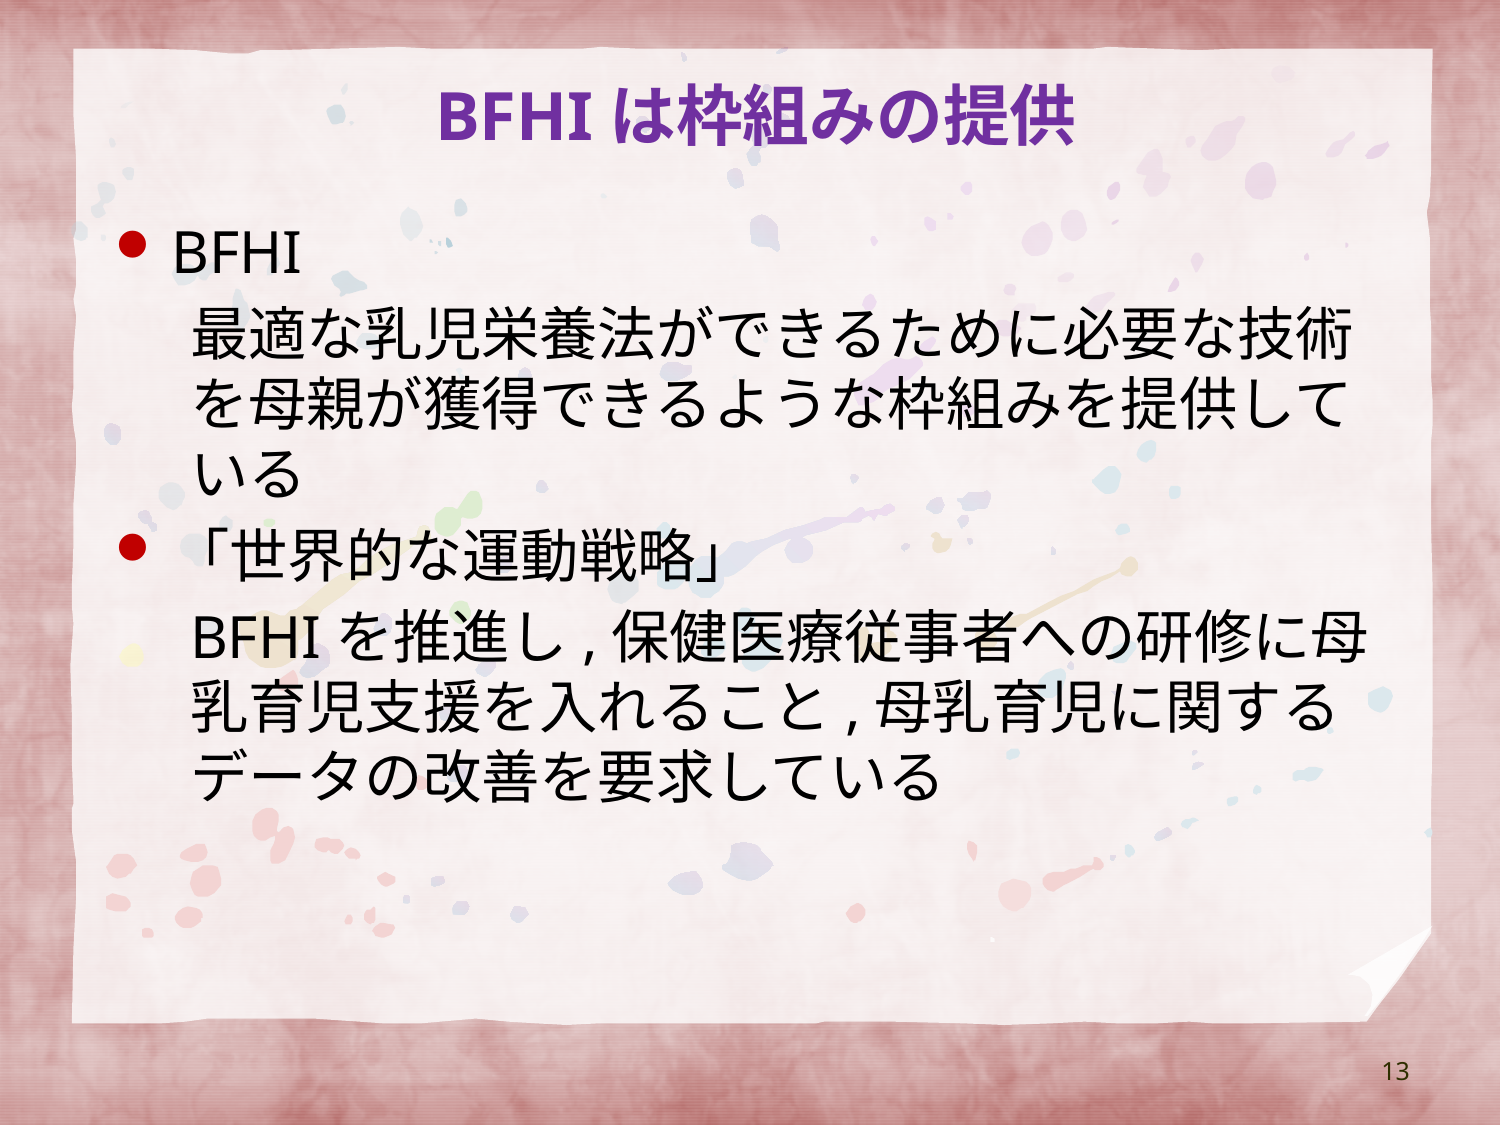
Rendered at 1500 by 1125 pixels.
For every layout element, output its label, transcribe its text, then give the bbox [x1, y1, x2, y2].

title BFHIは枠組みの提供 [152, 54, 1360, 173]
slide_number 13 [1074, 1042, 1425, 1103]
list BFHI 最適な乳児栄養法ができるために必要な技術を母親が獲得できるような枠組みを提供している 「世界的な運動戦略」 BFHIを推進し,保健医療従事者への研修に母乳育児支援を入れること,母乳育児に関するデータの改善を要求している [100, 207, 1412, 951]
